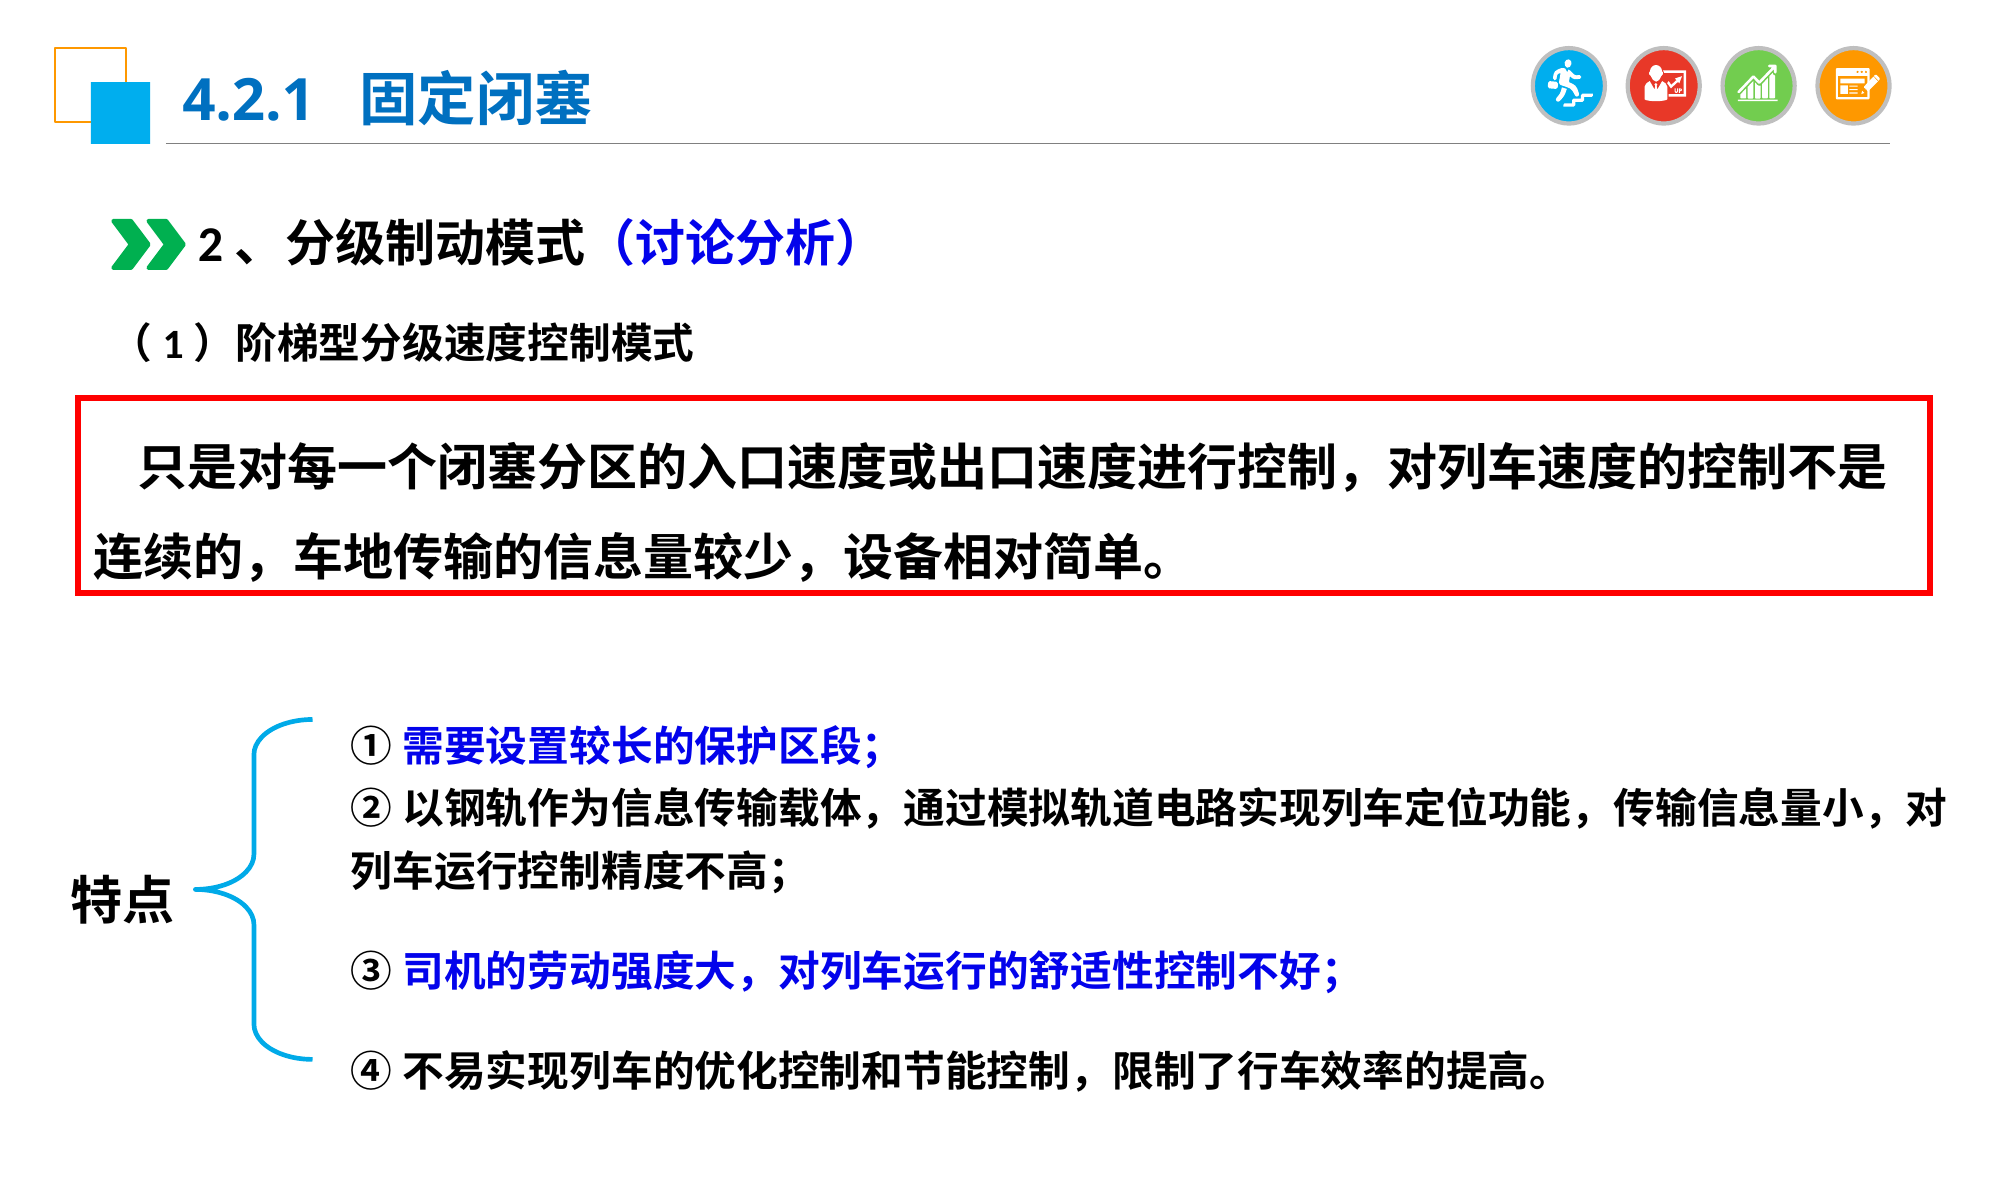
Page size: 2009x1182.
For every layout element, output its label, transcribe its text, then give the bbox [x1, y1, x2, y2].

text_box ①需要设置较长的保护区段； ②以钢轨作为信息传输载体，通过模拟轨道电路实现列车定位功能，传输信息量小，对列车运行控制精度不高； ③司机的劳动强度大，对列车运行的舒适性控制不好； ④不易实现列车的优化控制和节能控制，限制了行车效率的提高。 [336, 637, 1977, 1103]
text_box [113, 203, 900, 280]
text_box [194, 718, 313, 1061]
text_box 只是对每一个闭塞分区的入口速度或出口速度进行控制，对列车速度的控制不是连续的，车地传输的信息量较少，设备相对简单。 [78, 398, 1930, 594]
text_box （1）阶梯型分级速度控制模式 [95, 309, 710, 375]
text_box 特点 [55, 860, 190, 938]
text_box 4.2.1 固定闭塞 [161, 51, 614, 142]
